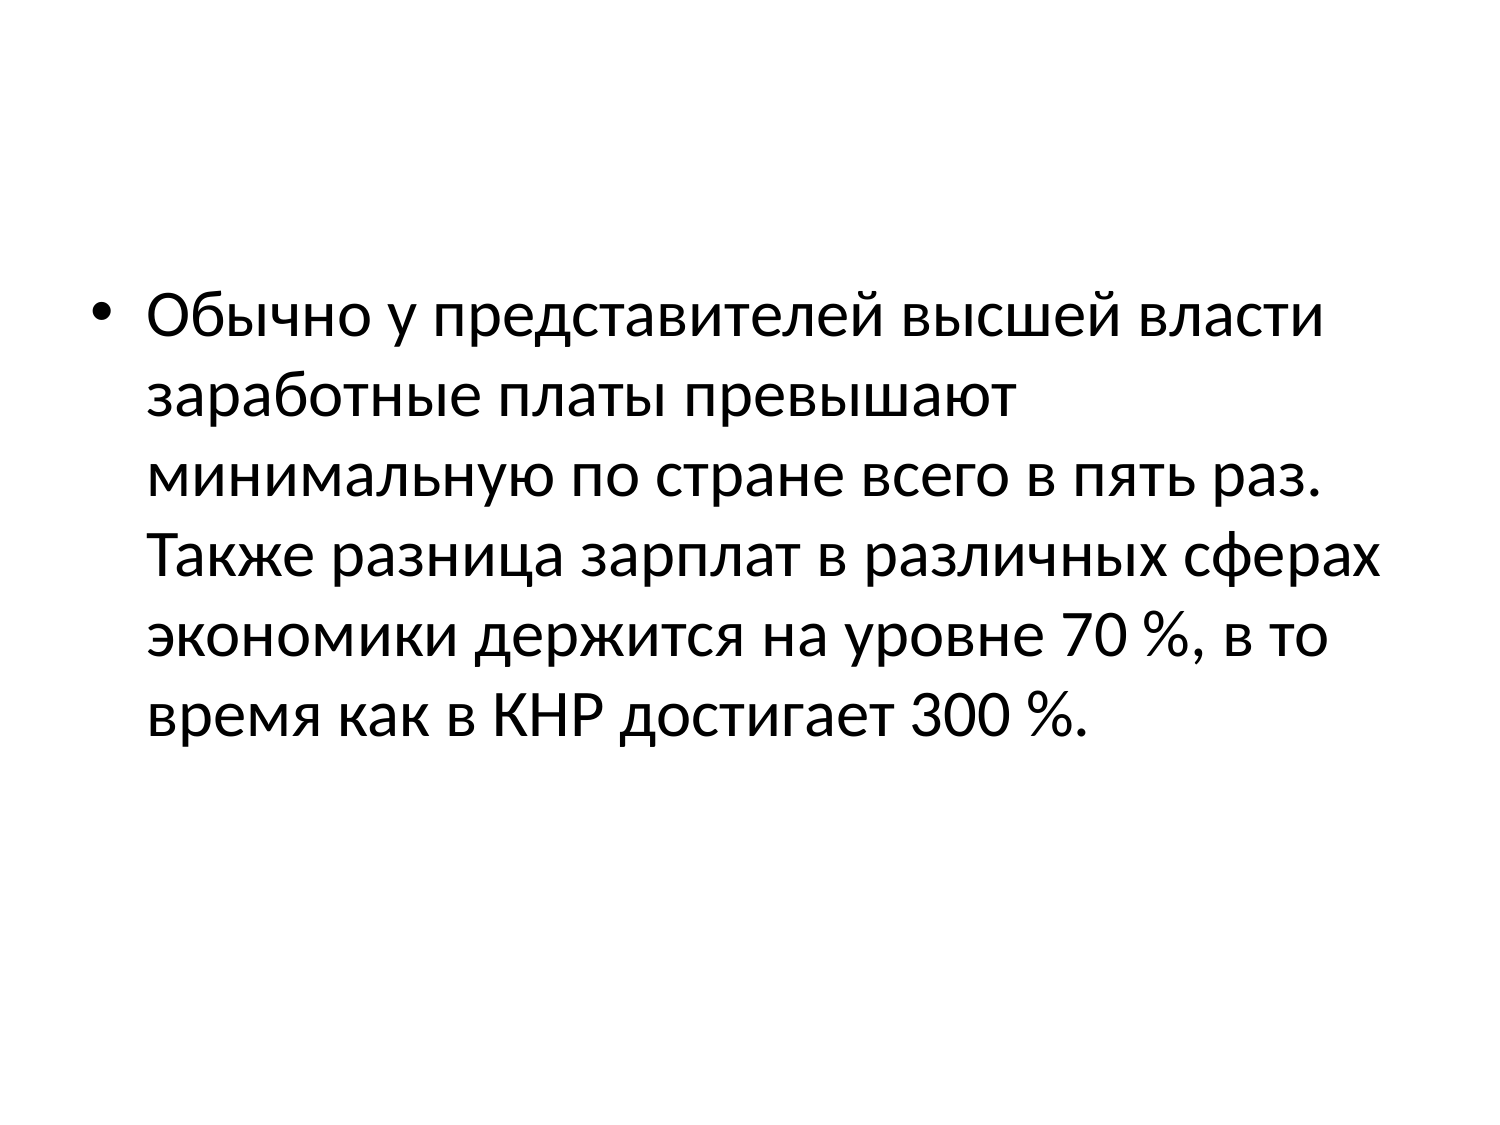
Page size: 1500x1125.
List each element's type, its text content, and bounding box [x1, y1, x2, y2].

list Обычно у представителей высшей власти заработные платы превышают минимальную по стране всего в пять раз. Также разница зарплат в различных сферах экономики держится на уровне 70 %, в то время как в КНР достигает 300 %. [75, 262, 1425, 1005]
